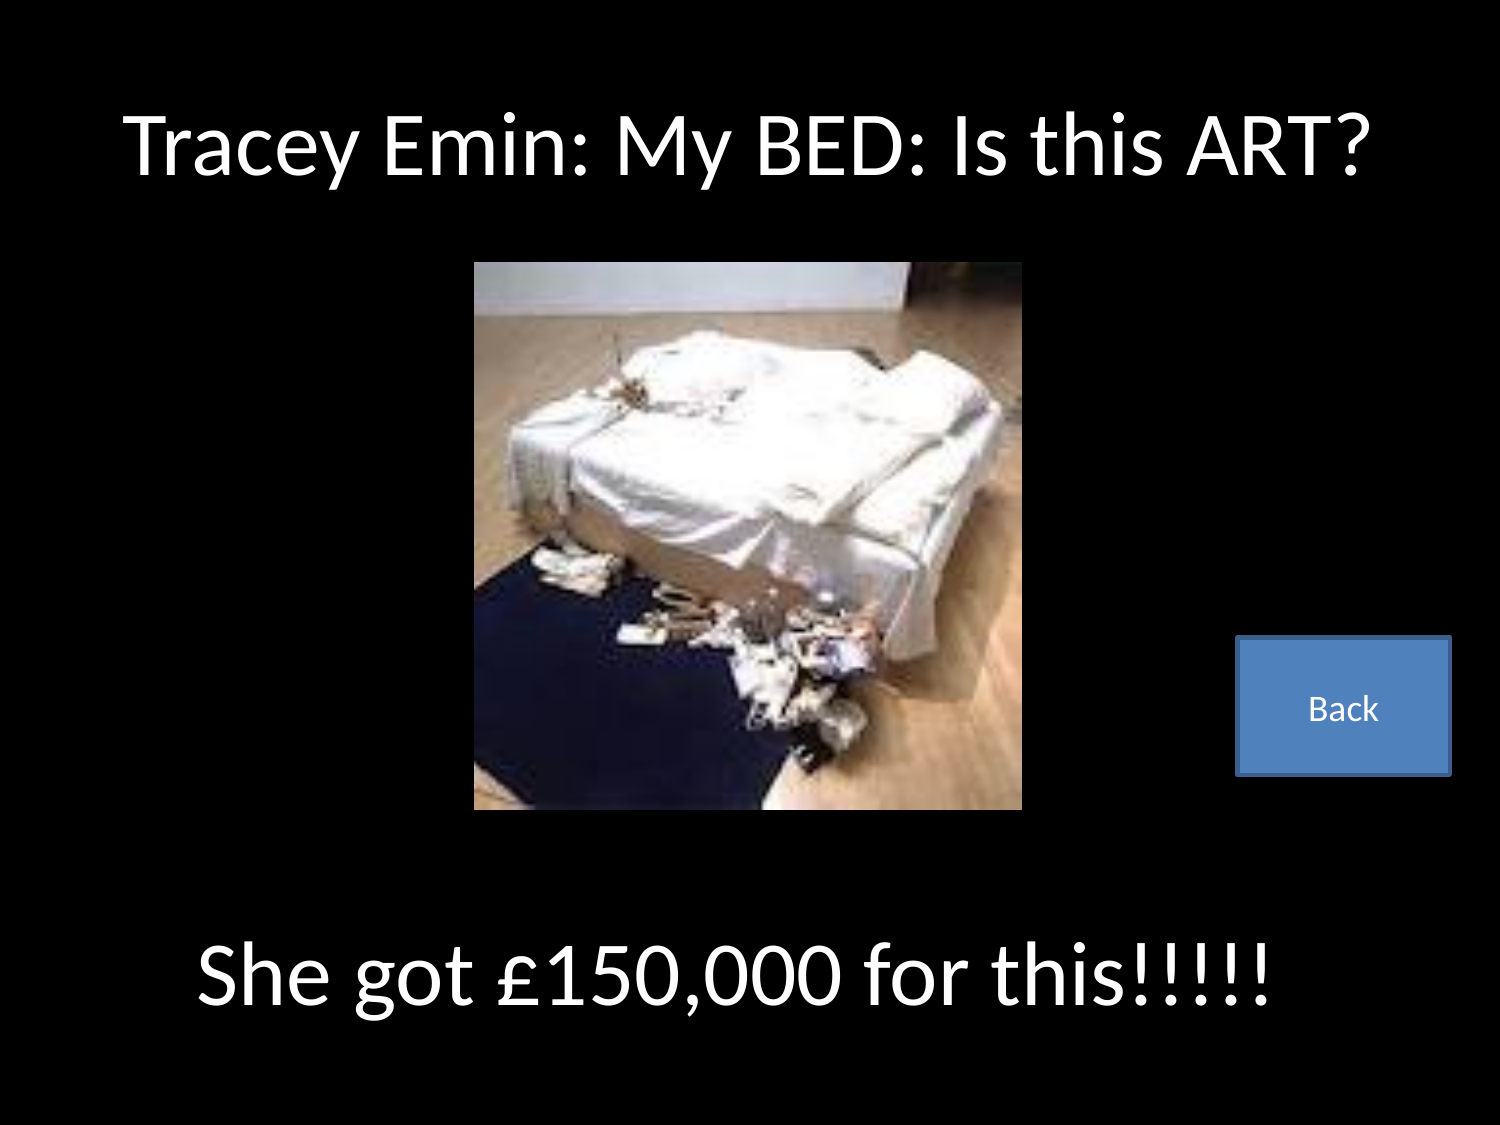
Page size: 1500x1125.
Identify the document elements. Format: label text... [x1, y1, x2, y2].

text_box Back [1235, 635, 1452, 777]
title Tracey Emin: My BED: Is this ART? [75, 45, 1425, 233]
text_box She got £150,000 for this!!!!! [62, 875, 1413, 1063]
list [474, 262, 1022, 810]
